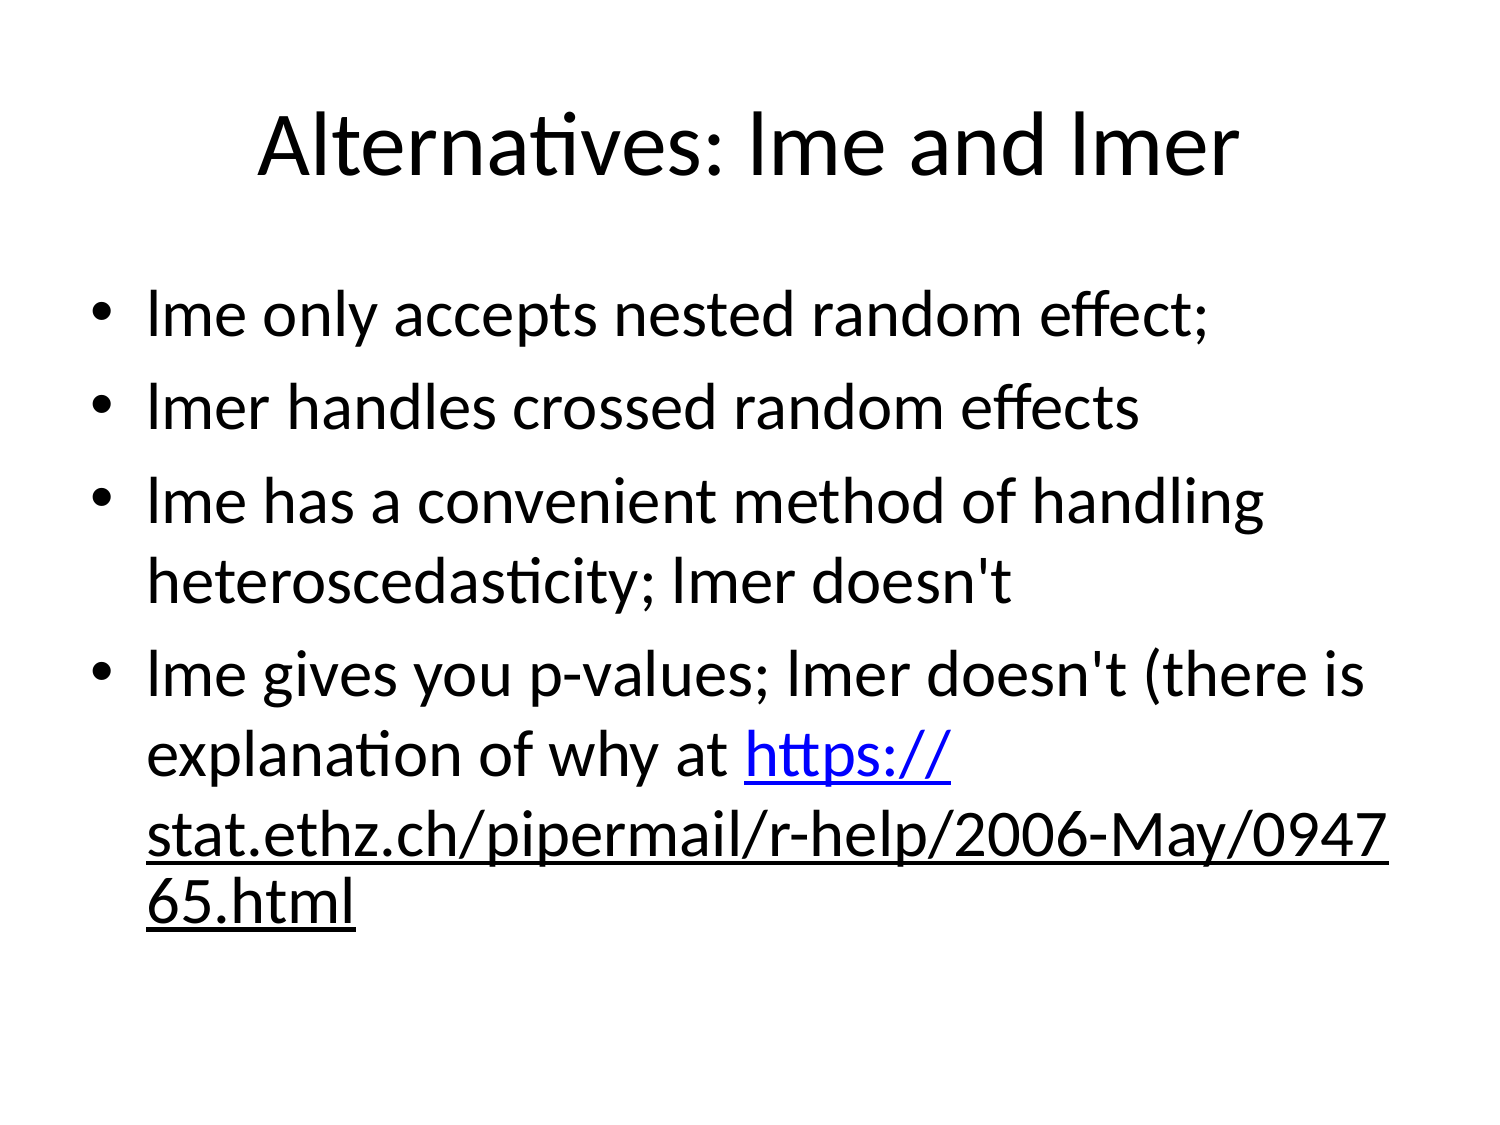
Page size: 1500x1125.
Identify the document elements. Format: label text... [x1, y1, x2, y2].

list lme only accepts nested random effect; lmer handles crossed random effects lme has a convenient method of handling heteroscedasticity; lmer doesn't lme gives you p-values; lmer doesn't (there is explanation of why at https://stat.ethz.ch/pipermail/r-help/2006-May/094765.html [75, 262, 1425, 1005]
title Alternatives: lme and lmer [75, 45, 1425, 233]
